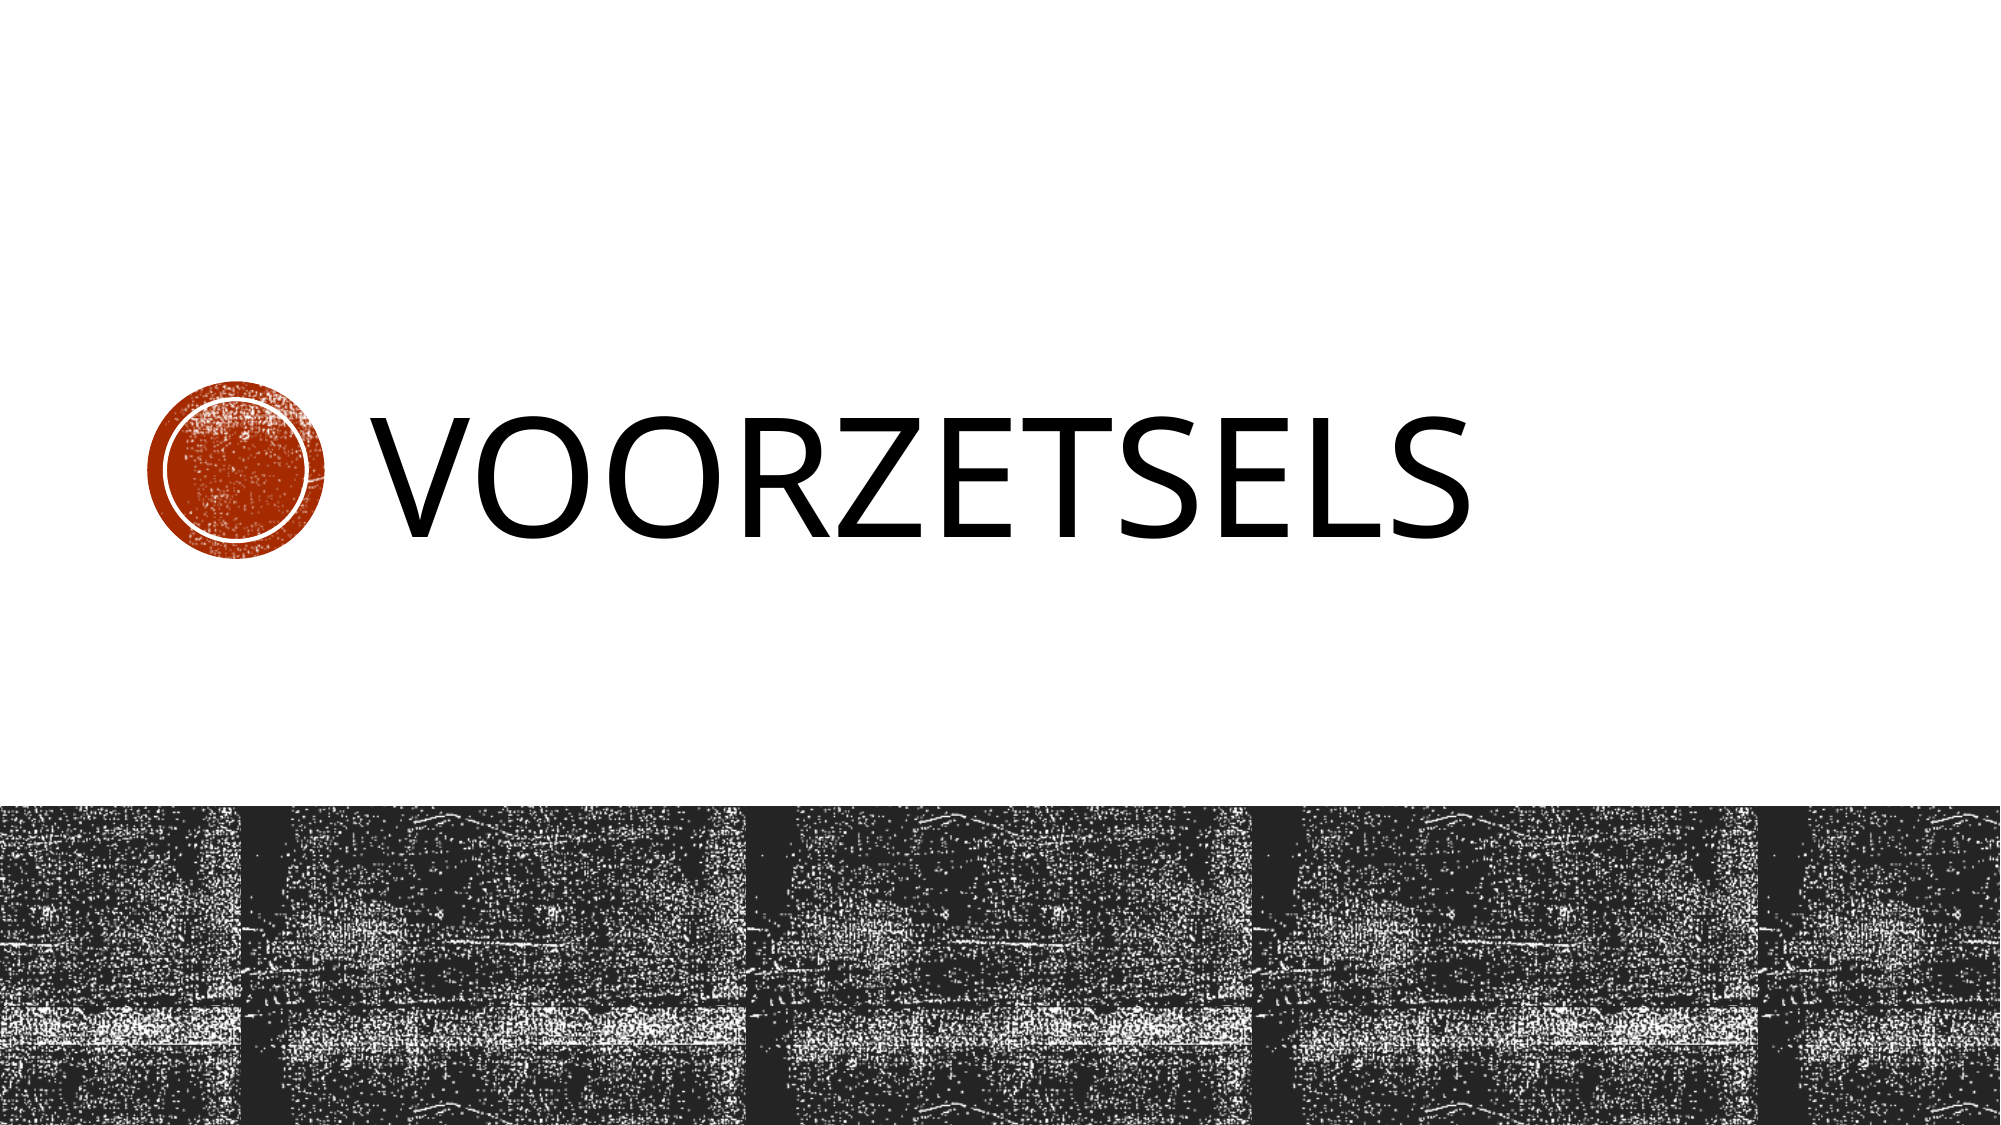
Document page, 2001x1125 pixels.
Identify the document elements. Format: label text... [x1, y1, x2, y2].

title voorzetsels [355, 201, 1878, 779]
